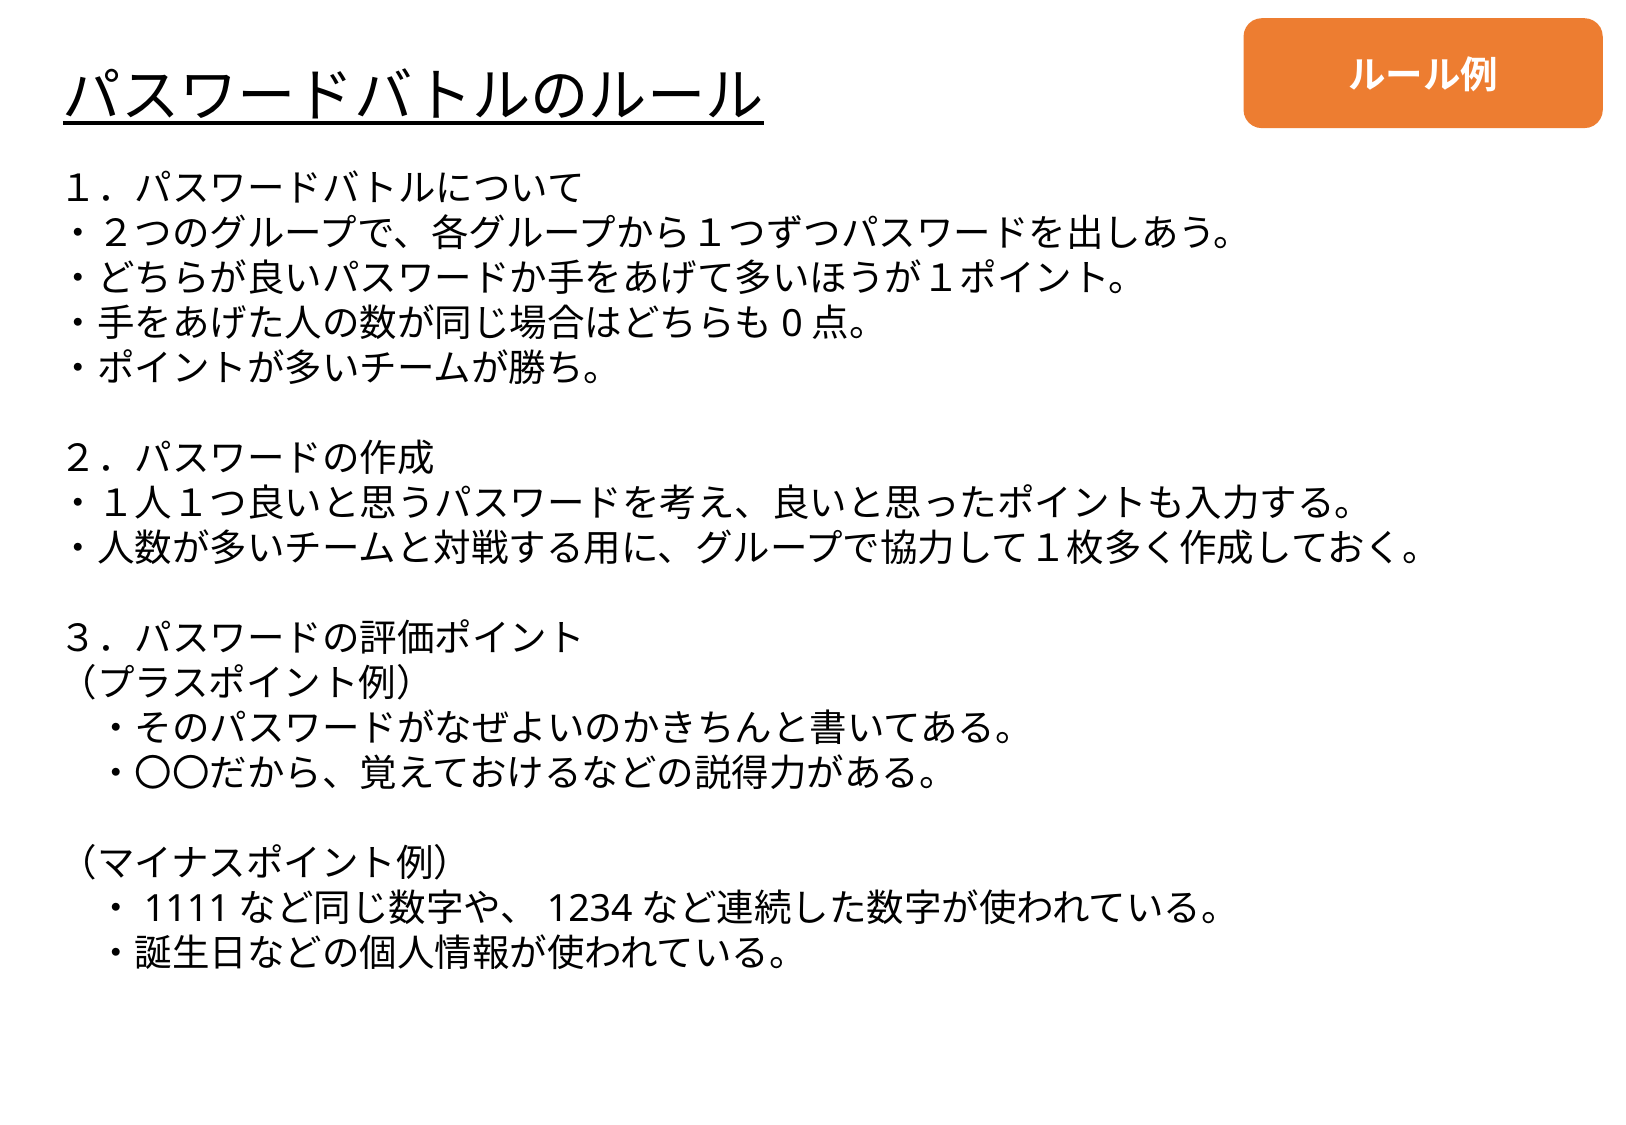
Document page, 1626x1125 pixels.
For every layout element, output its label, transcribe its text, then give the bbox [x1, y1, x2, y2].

text_box １．パスワードバトルについて ・２つのグループで、各グループから１つずつパスワードを出しあう。 ・どちらが良いパスワードか手をあげて多いほうが１ポイント。 ・手をあげた人の数が同じ場合はどちらも0点。 ・ポイントが多いチームが勝ち。 ２．パスワードの作成 ・１人１つ良いと思うパスワードを考え、良いと思ったポイントも入力する。 ・人数が多いチームと対戦する用に、グループで協力して１枚多く作成しておく。 ３．パスワードの評価ポイント （プラスポイント例） ・そのパスワードがなぜよいのかきちんと書いてある。 ・〇〇だから、覚えておけるなどの説得力がある。 （マイナスポイント例） ・1111など同じ数字や、1234など連続した数字が使われている。 ・誕生日などの個人情報が使われている。 [44, 156, 1580, 1052]
text_box ルール例 [1242, 17, 1604, 130]
text_box パスワードバトルのルール [48, 50, 779, 136]
